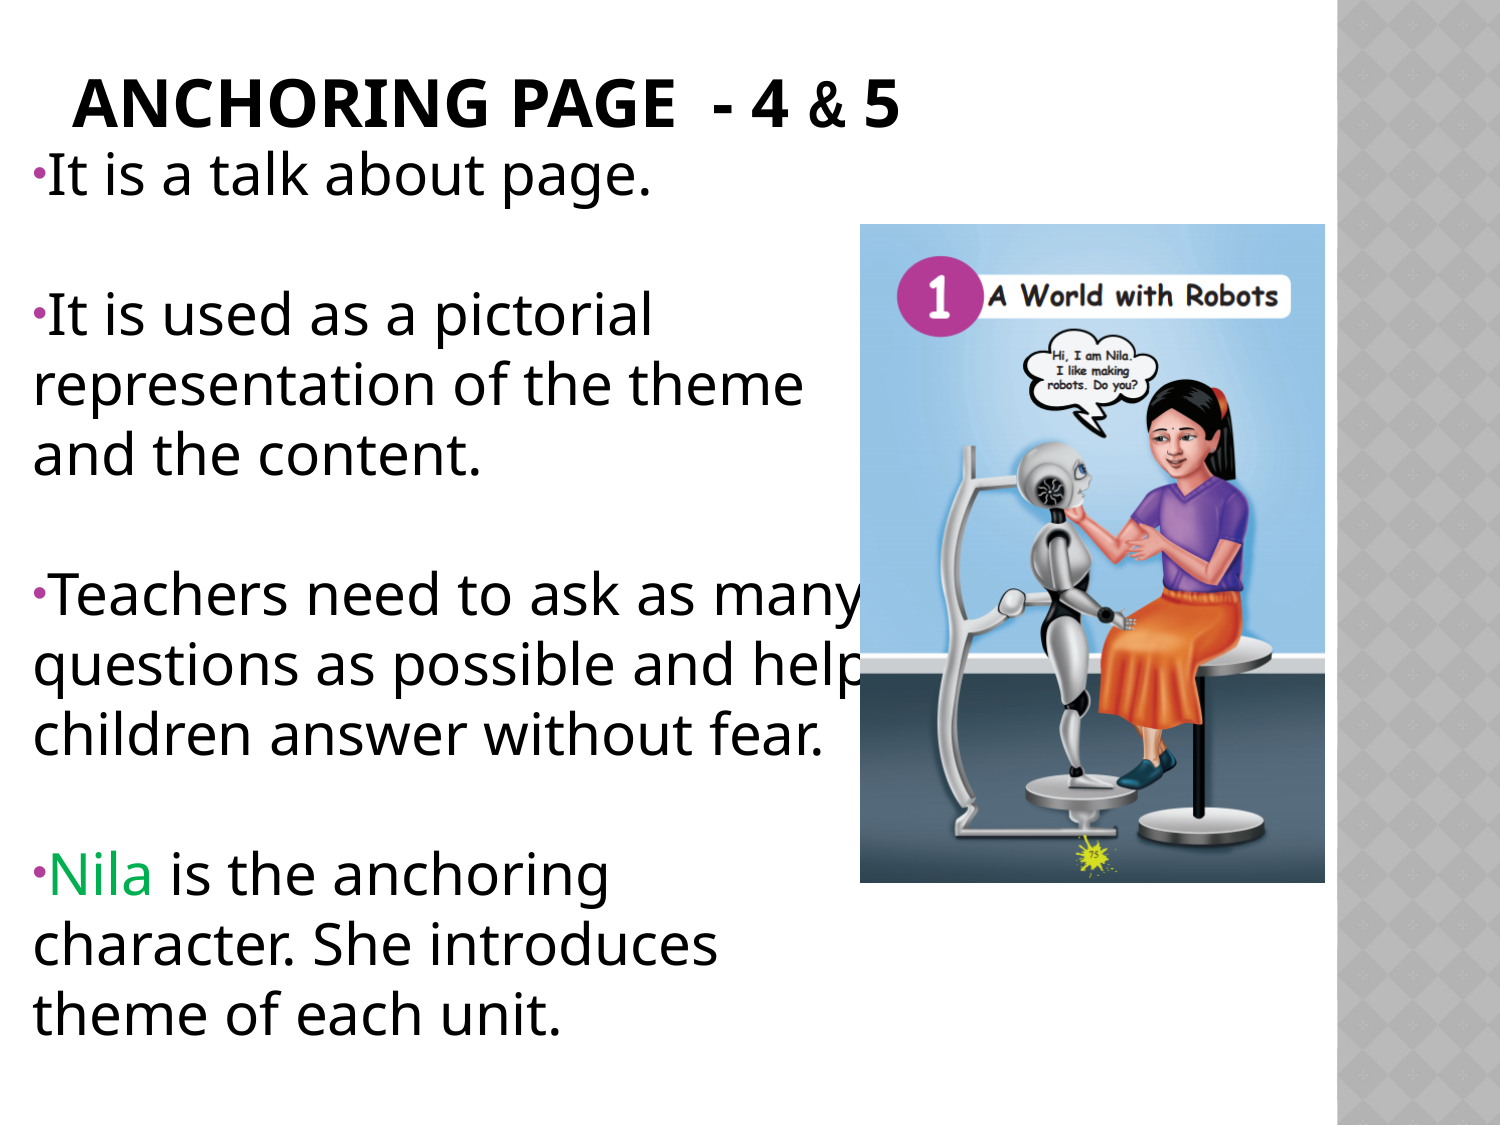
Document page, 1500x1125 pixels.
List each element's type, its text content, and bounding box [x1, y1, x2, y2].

title Anchoring Page - 4 & 5 [24, 3, 950, 141]
list It is a talk about page. It is used as a pictorial representation of the theme and the content. Teachers need to ask as many questions as possible and help children answer without fear. Nila is the anchoring character. She introduces theme of each unit. [24, 87, 888, 1050]
picture [860, 224, 1326, 884]
